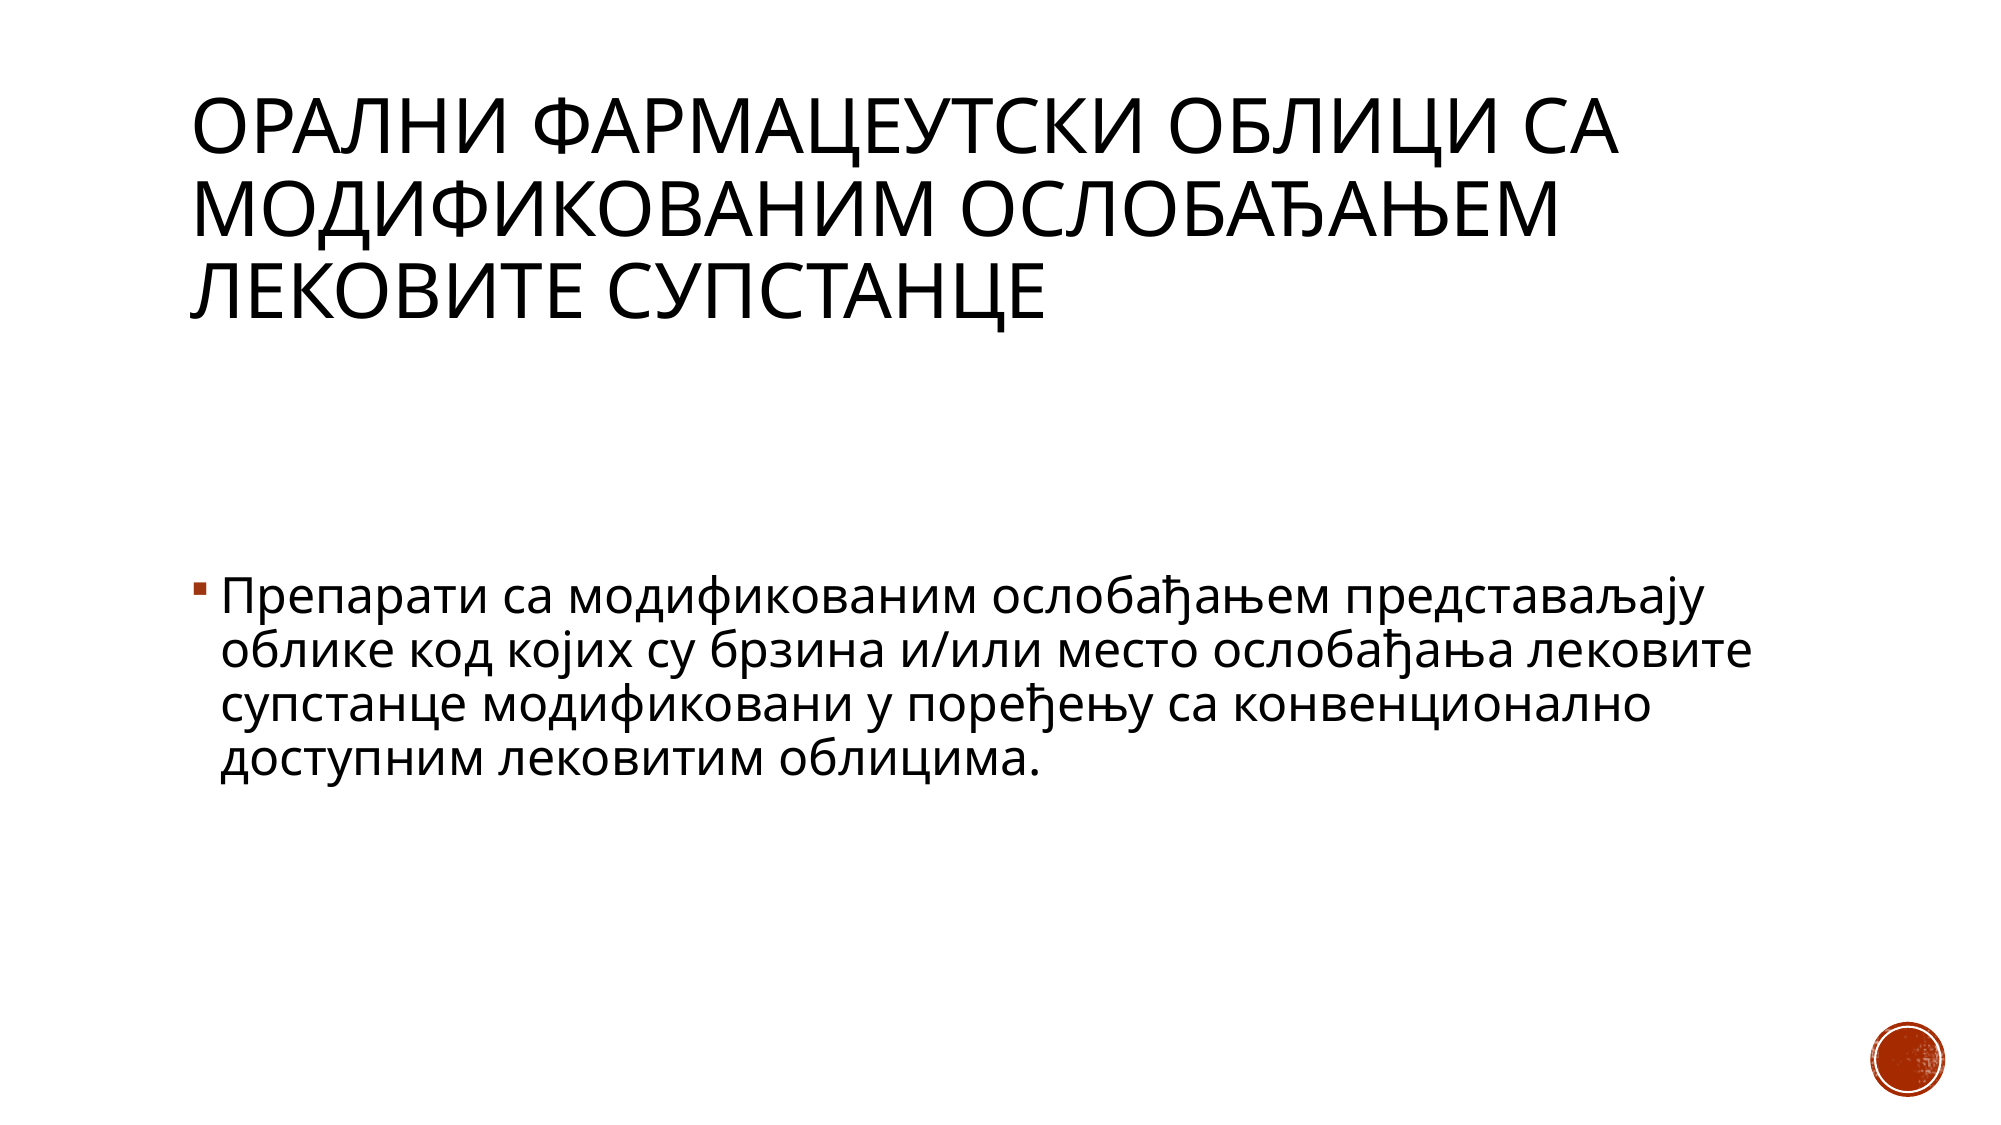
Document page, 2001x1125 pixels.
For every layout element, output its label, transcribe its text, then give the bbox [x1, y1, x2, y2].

list Препарати са модификованим ослобађањем представаљају облике код којих су брзина и/или место ослобађања лековите супстанце модификовани у поређењу са конвенционално доступним лековитим облицима. [175, 348, 1826, 1013]
title Орални фармацеутски облици са модификованим ослобађањем лековите супстанце [175, 79, 1826, 344]
